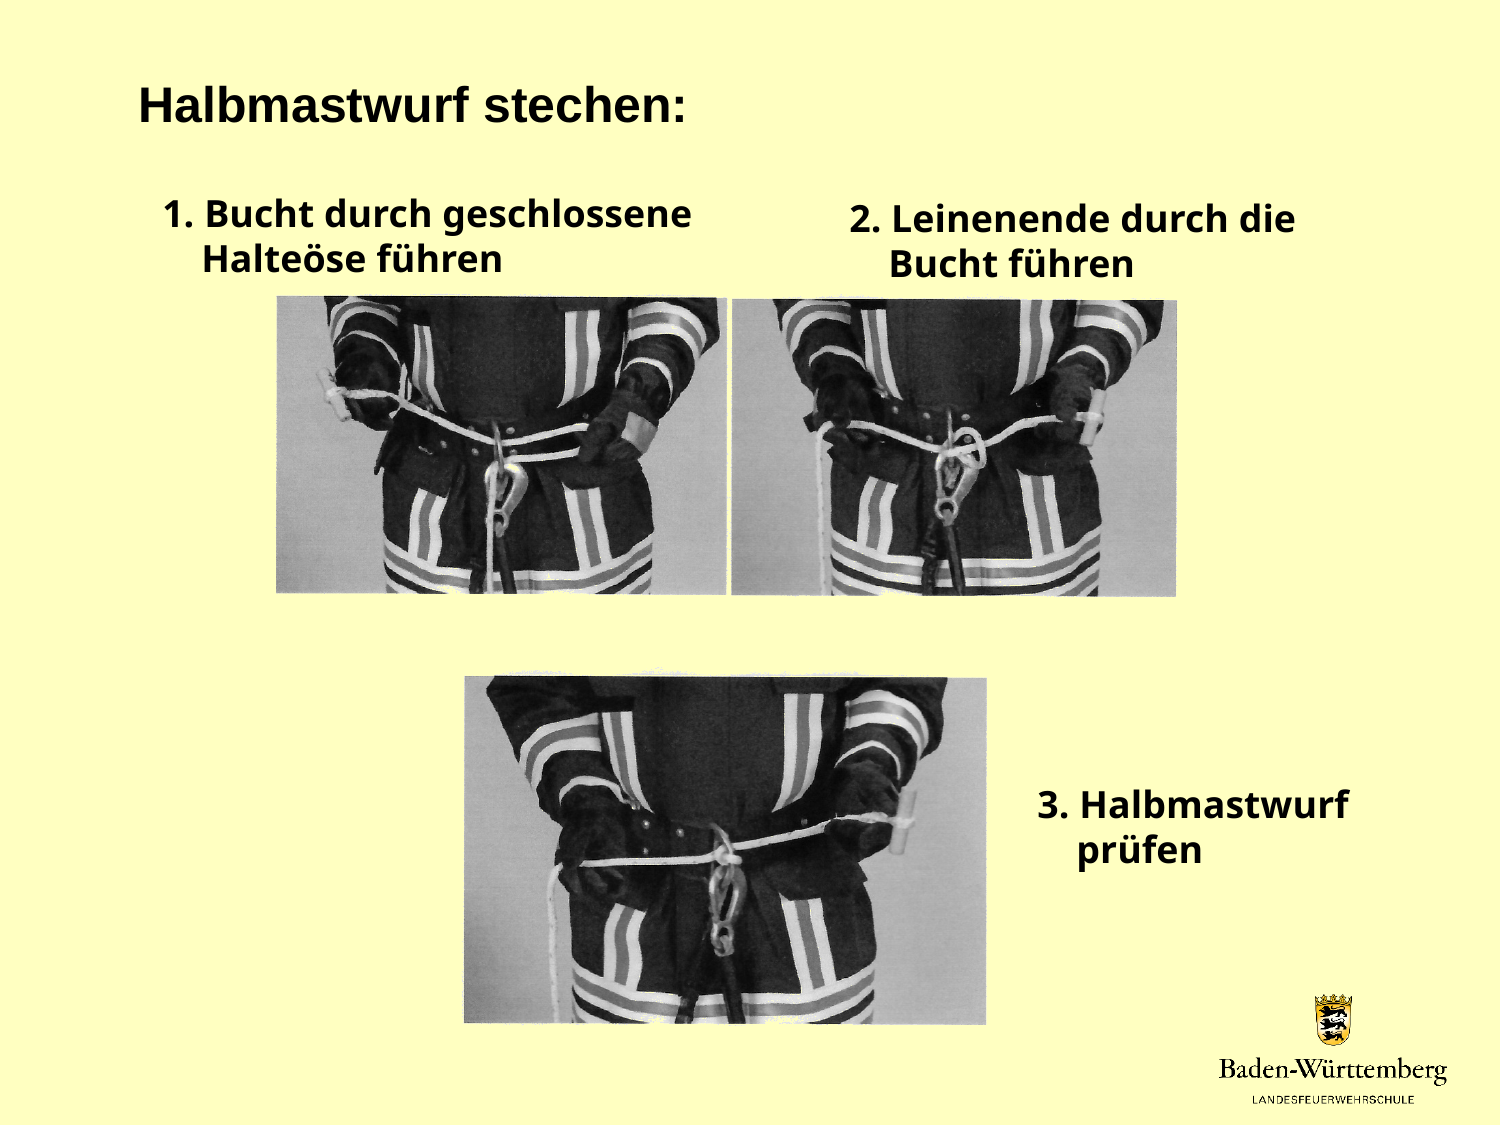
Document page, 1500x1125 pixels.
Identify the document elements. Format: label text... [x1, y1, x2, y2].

text_box 3. Halbmastwurf prüfen [1202, 773, 1364, 879]
picture [1219, 992, 1447, 1106]
text_box Halbmastwurf stechen: [124, 65, 705, 141]
text_box 2. Leinenende durch die Bucht führen [834, 187, 1312, 293]
text_box 1. Bucht durch geschlossene Halteöse führen [147, 183, 715, 288]
picture [253, 283, 1198, 1042]
